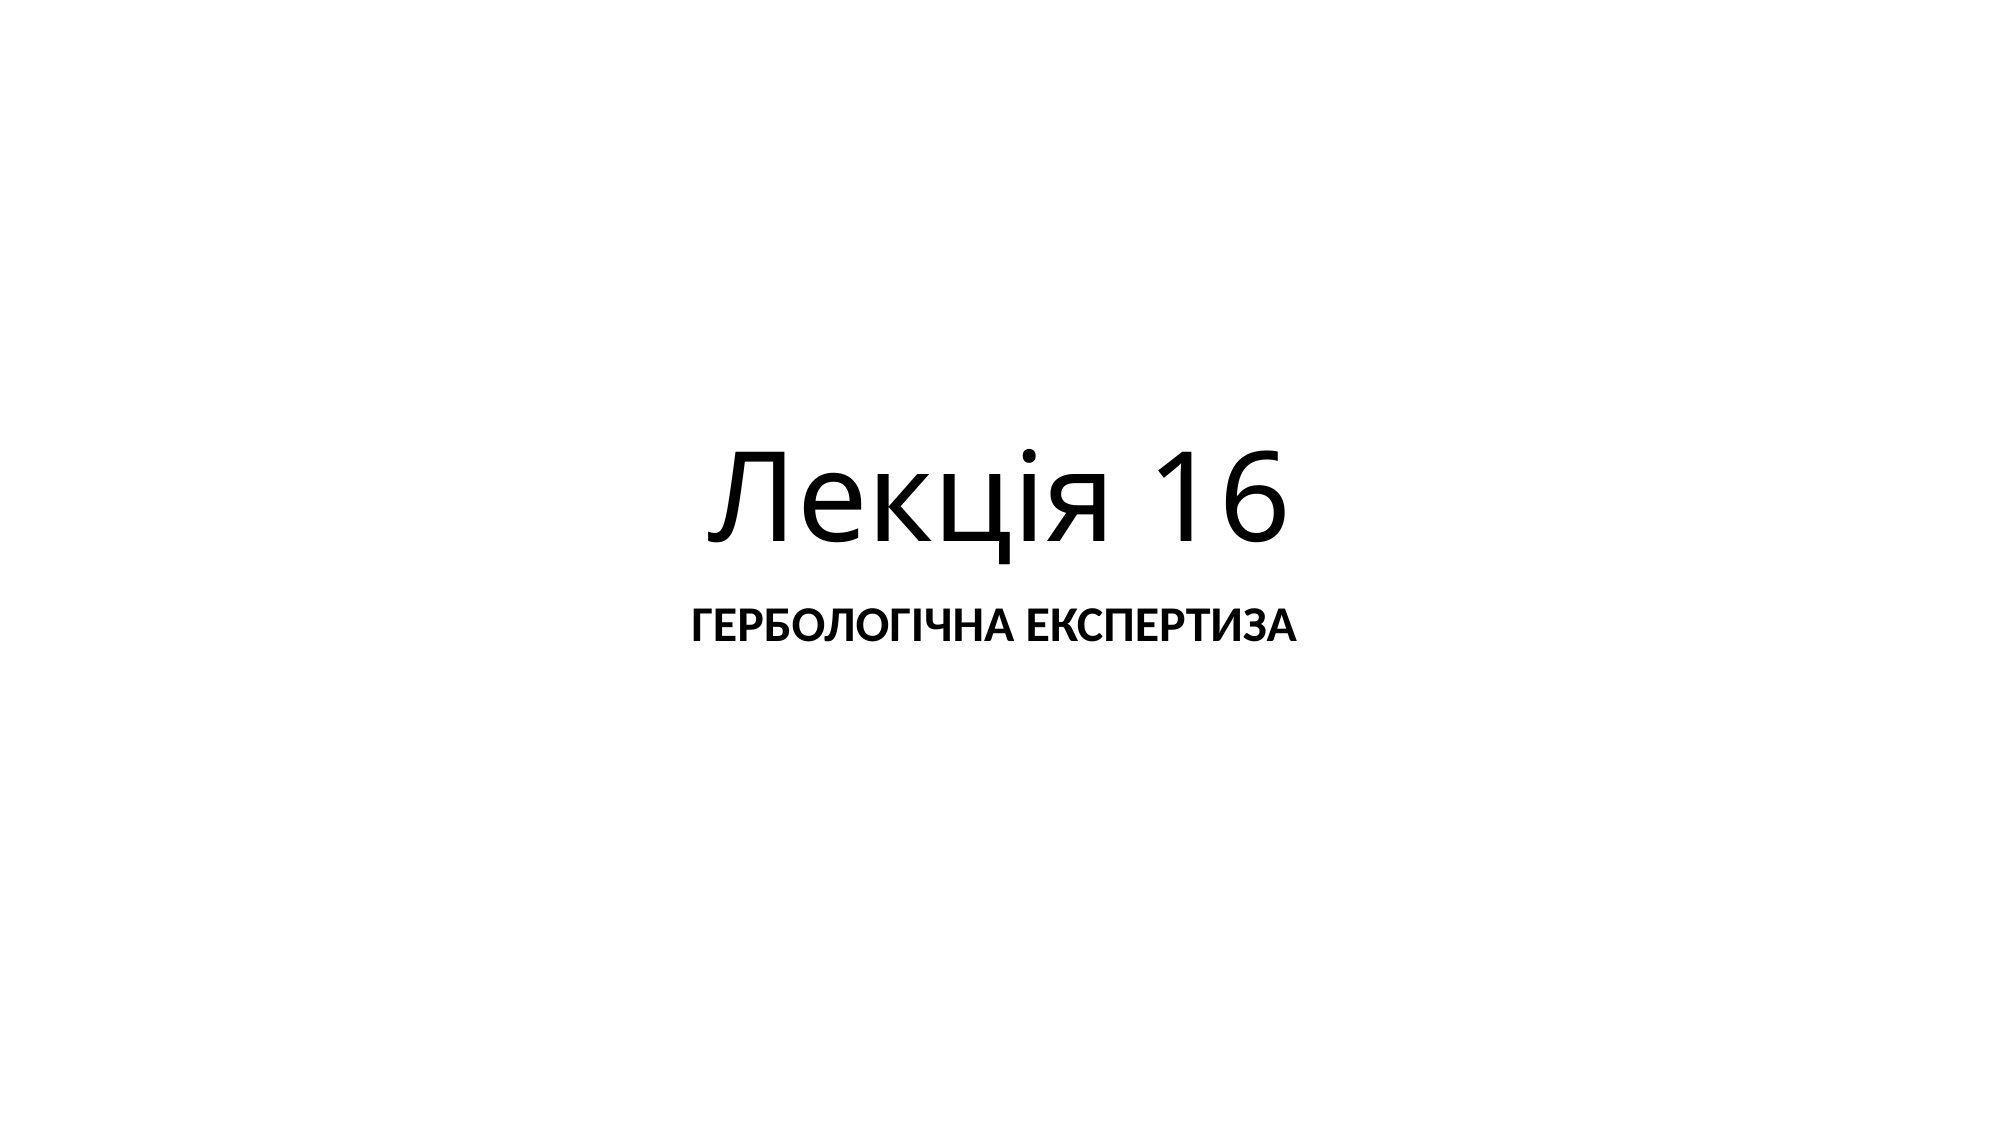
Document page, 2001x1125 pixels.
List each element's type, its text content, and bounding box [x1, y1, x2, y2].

title Лекція 16 [249, 184, 1750, 576]
subtitle ГЕРБОЛОГІЧНА ЕКСПЕРТИЗА [249, 590, 1750, 863]
